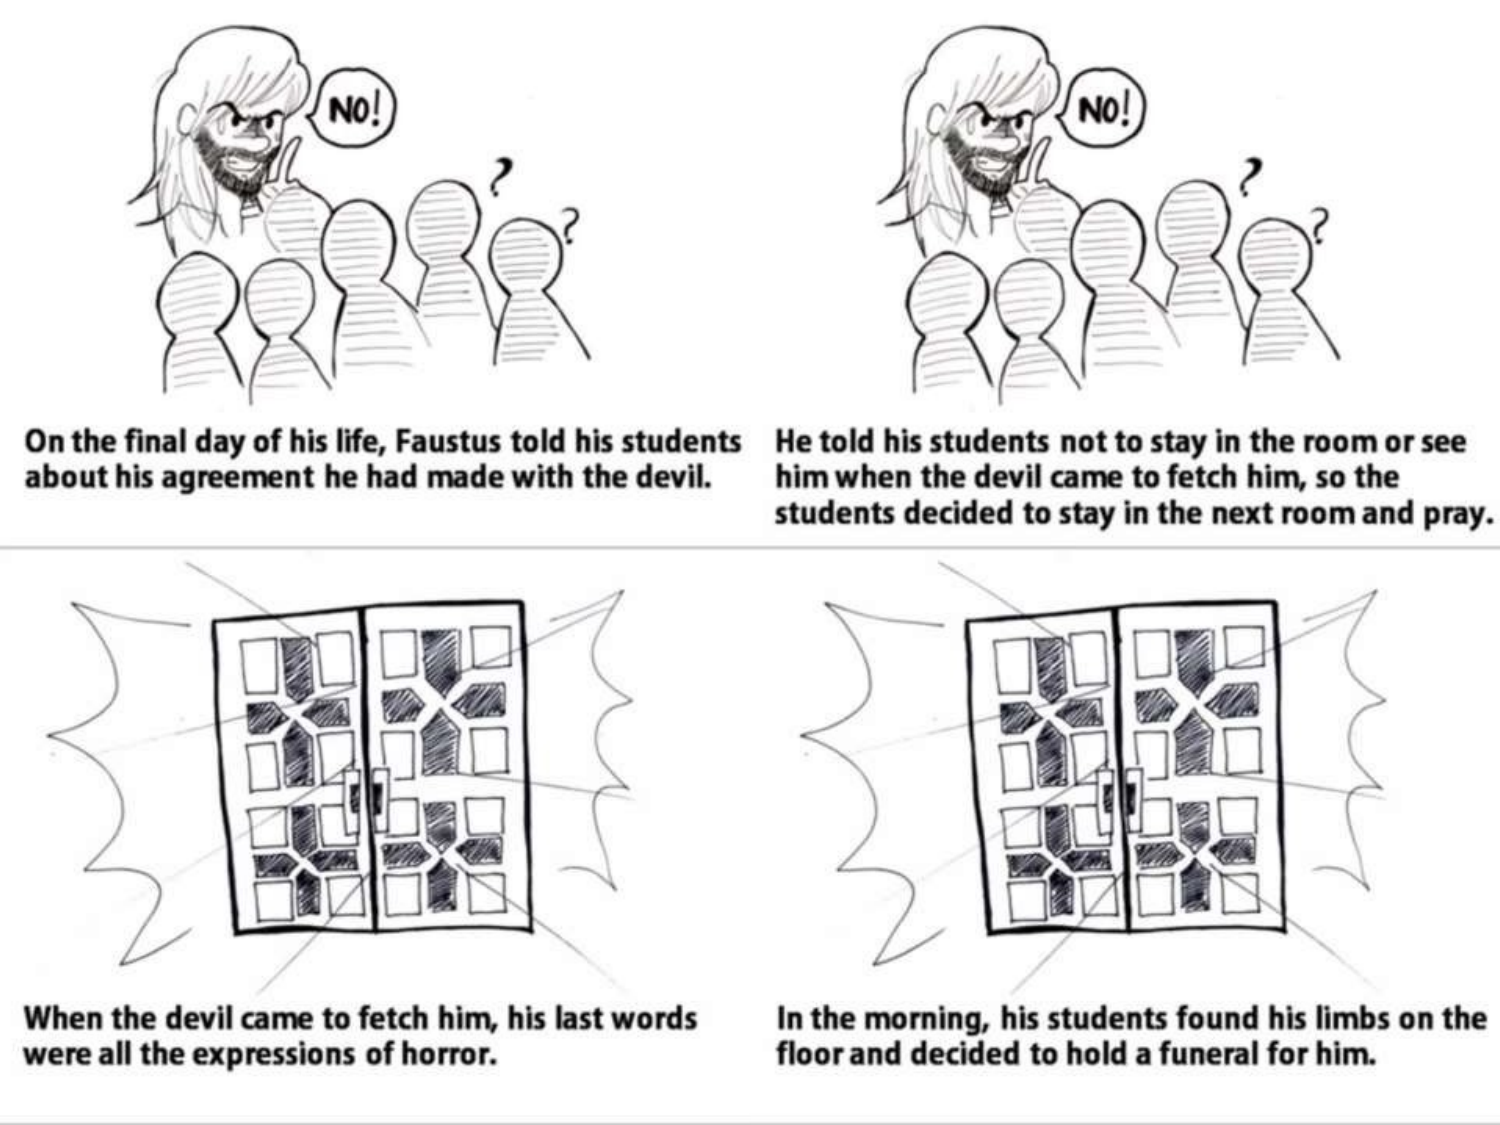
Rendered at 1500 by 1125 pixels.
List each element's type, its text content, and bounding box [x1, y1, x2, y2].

slide_number 11 [1080, 1046, 1425, 1103]
text_box [0, 12, 1500, 1125]
